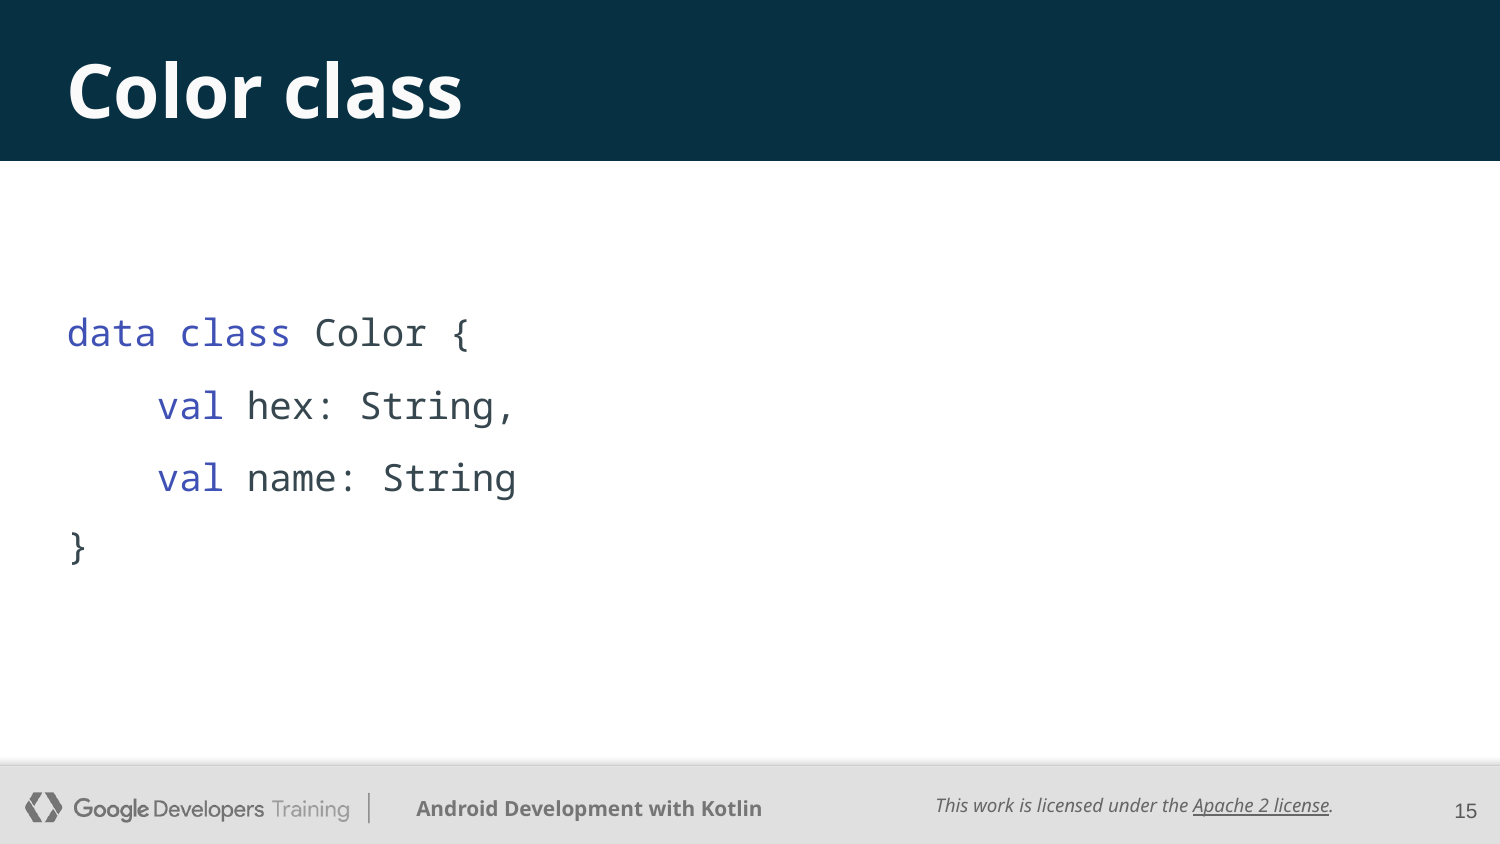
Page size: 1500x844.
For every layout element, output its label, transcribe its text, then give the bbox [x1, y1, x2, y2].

picture [0, 161, 1500, 844]
slide_number ‹#› [1402, 777, 1493, 842]
title Color class [51, 28, 1449, 122]
list data class Color { val hex: String, val name: String } [51, 287, 1435, 635]
